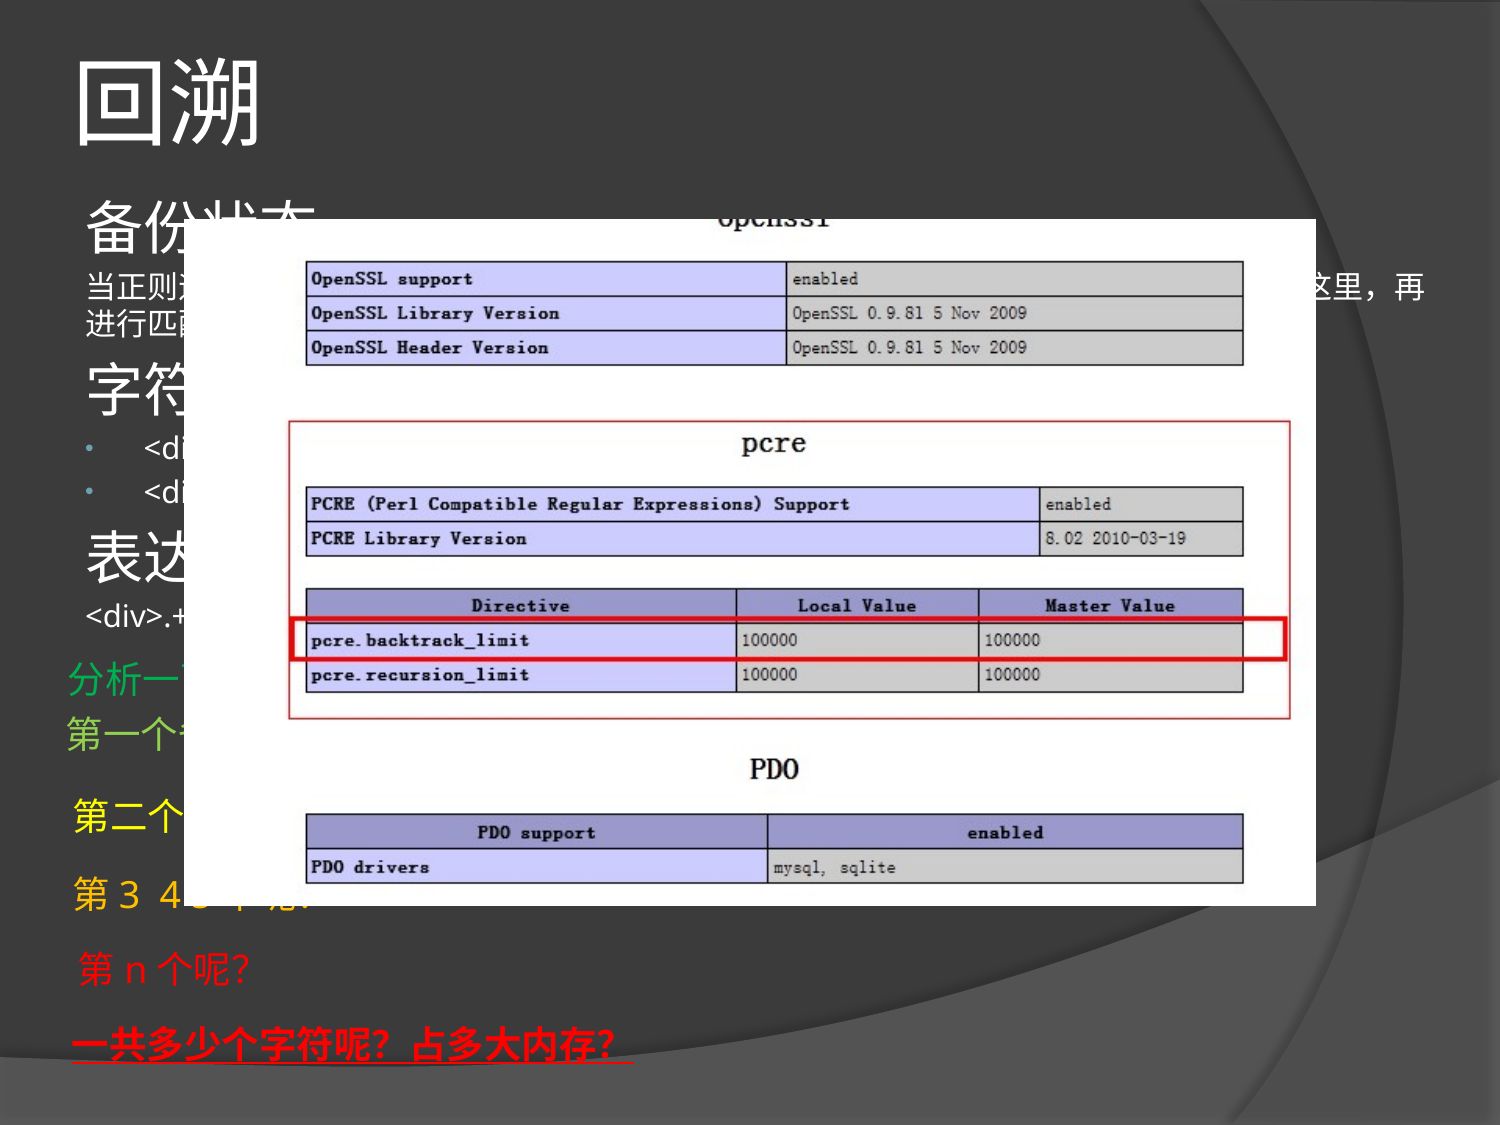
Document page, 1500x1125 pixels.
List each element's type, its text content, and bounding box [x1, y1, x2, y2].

title 回溯 [64, 19, 1290, 183]
picture [184, 219, 1316, 906]
list 备份状态 当正则遇到优先量词时，遇到“?”，会先记录备份状态，当下一个匹配失败的时候，回到这里，再进行匹配。 字符串: <div>test1</div> <div>xxxxx…xxxx</div><div>test</div>(星号处是10W个字符) 表达式: <div>.+?</div>（想要的结果是每个闭合的div为一组） [64, 184, 1459, 646]
text_box 第n个呢？ [57, 893, 1037, 1043]
text_box 第3 4 5个呢？ [57, 864, 176, 893]
text_box 第二个呢？ [57, 785, 176, 864]
text_box 分析一下引擎会记录多少个备选状态？ [53, 648, 176, 703]
text_box 一共多少个字符呢？占多大内存？ [57, 1013, 951, 1119]
text_box 第一个备选状态是几个字符？ [50, 703, 176, 808]
